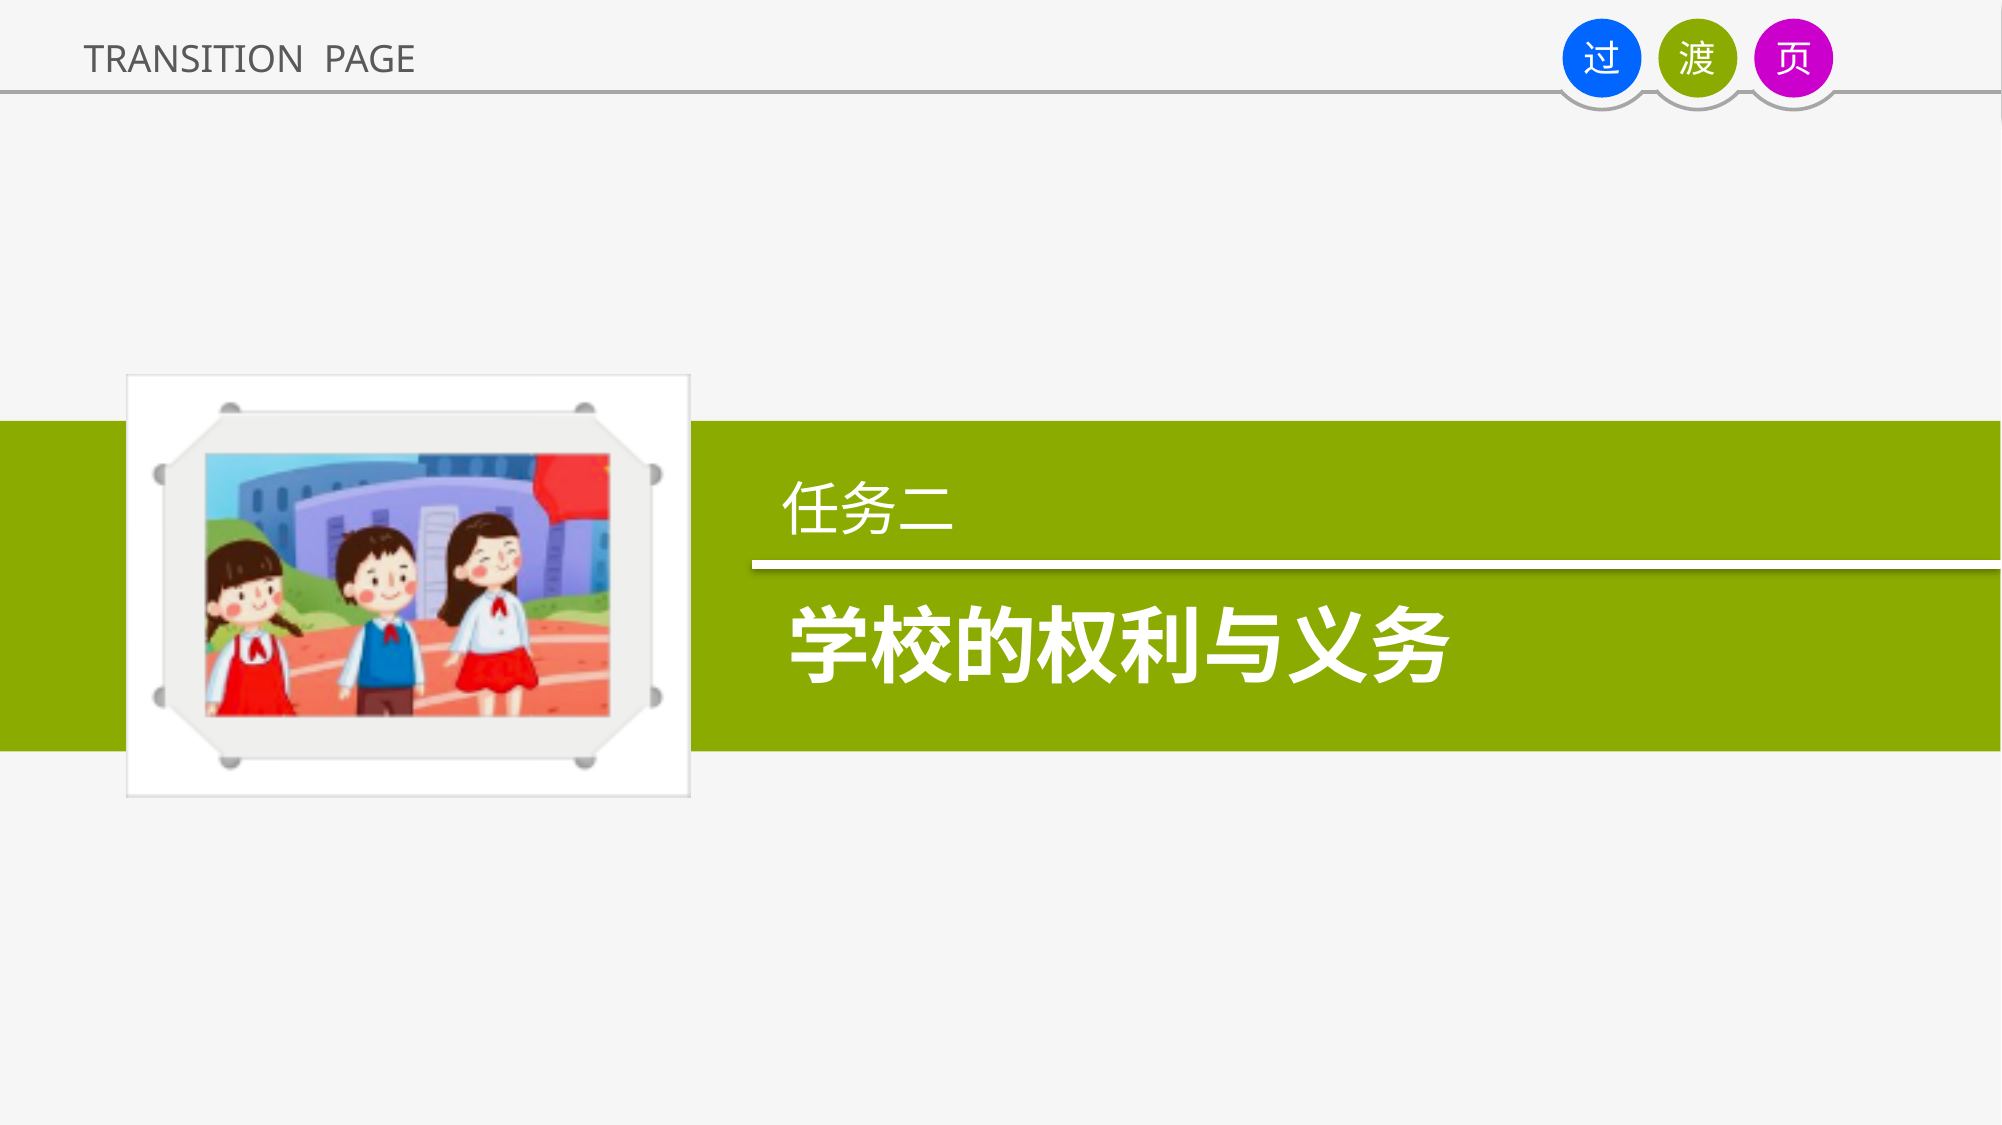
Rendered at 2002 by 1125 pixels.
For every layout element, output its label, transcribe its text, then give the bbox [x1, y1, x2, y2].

text_box [752, 560, 2001, 569]
text_box [695, 419, 2001, 754]
picture [126, 374, 691, 798]
text_box [0, 419, 121, 754]
text_box 学校的权利与义务 [772, 578, 2001, 709]
text_box 任务二 [766, 464, 971, 550]
